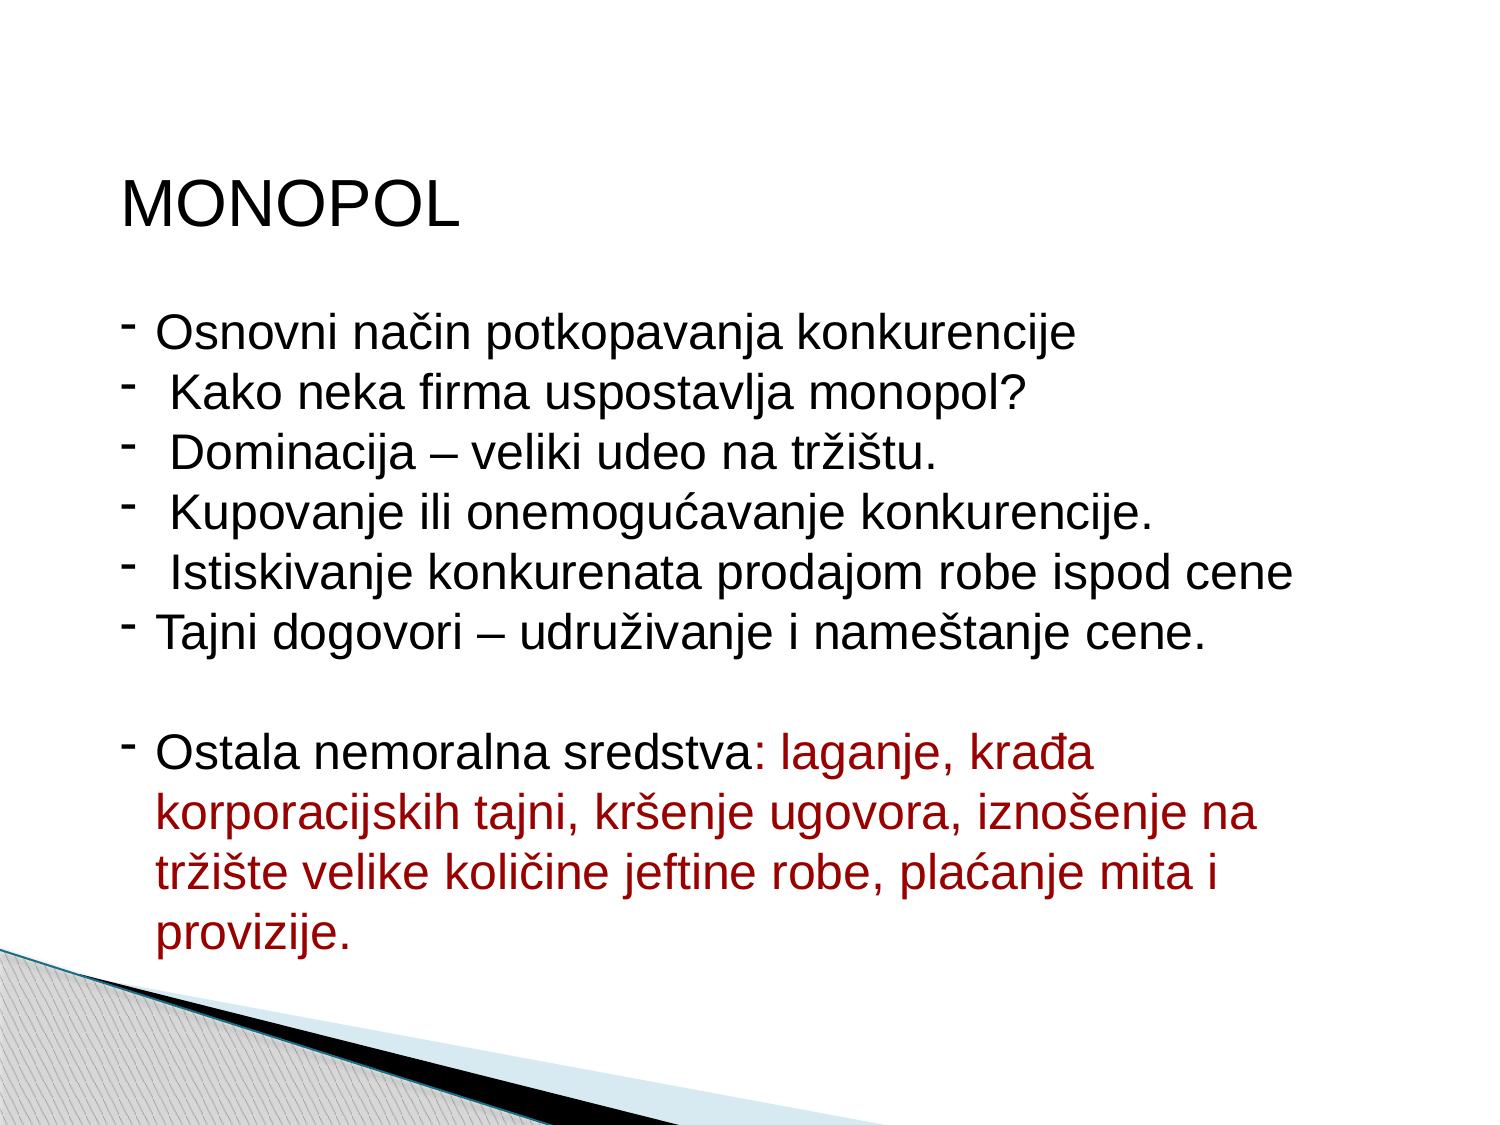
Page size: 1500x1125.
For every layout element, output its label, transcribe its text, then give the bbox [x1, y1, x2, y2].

text_box MONOPOL Osnovni način potkopavanja konkurencije Kako neka firma uspostavlja monopol? Dominacija – veliki udeo na tržištu. Kupovanje ili onemogućavanje konkurencije. Istiskivanje konkurenata prodajom robe ispod cene Tajni dogovori – udruživanje i nameštanje cene. Ostala nemoralna sredstva: laganje, krađa korporacijskih tajni, kršenje ugovora, iznošenje na tržište velike količine jeftine robe, plaćanje mita i provizije. [105, 152, 1383, 1125]
